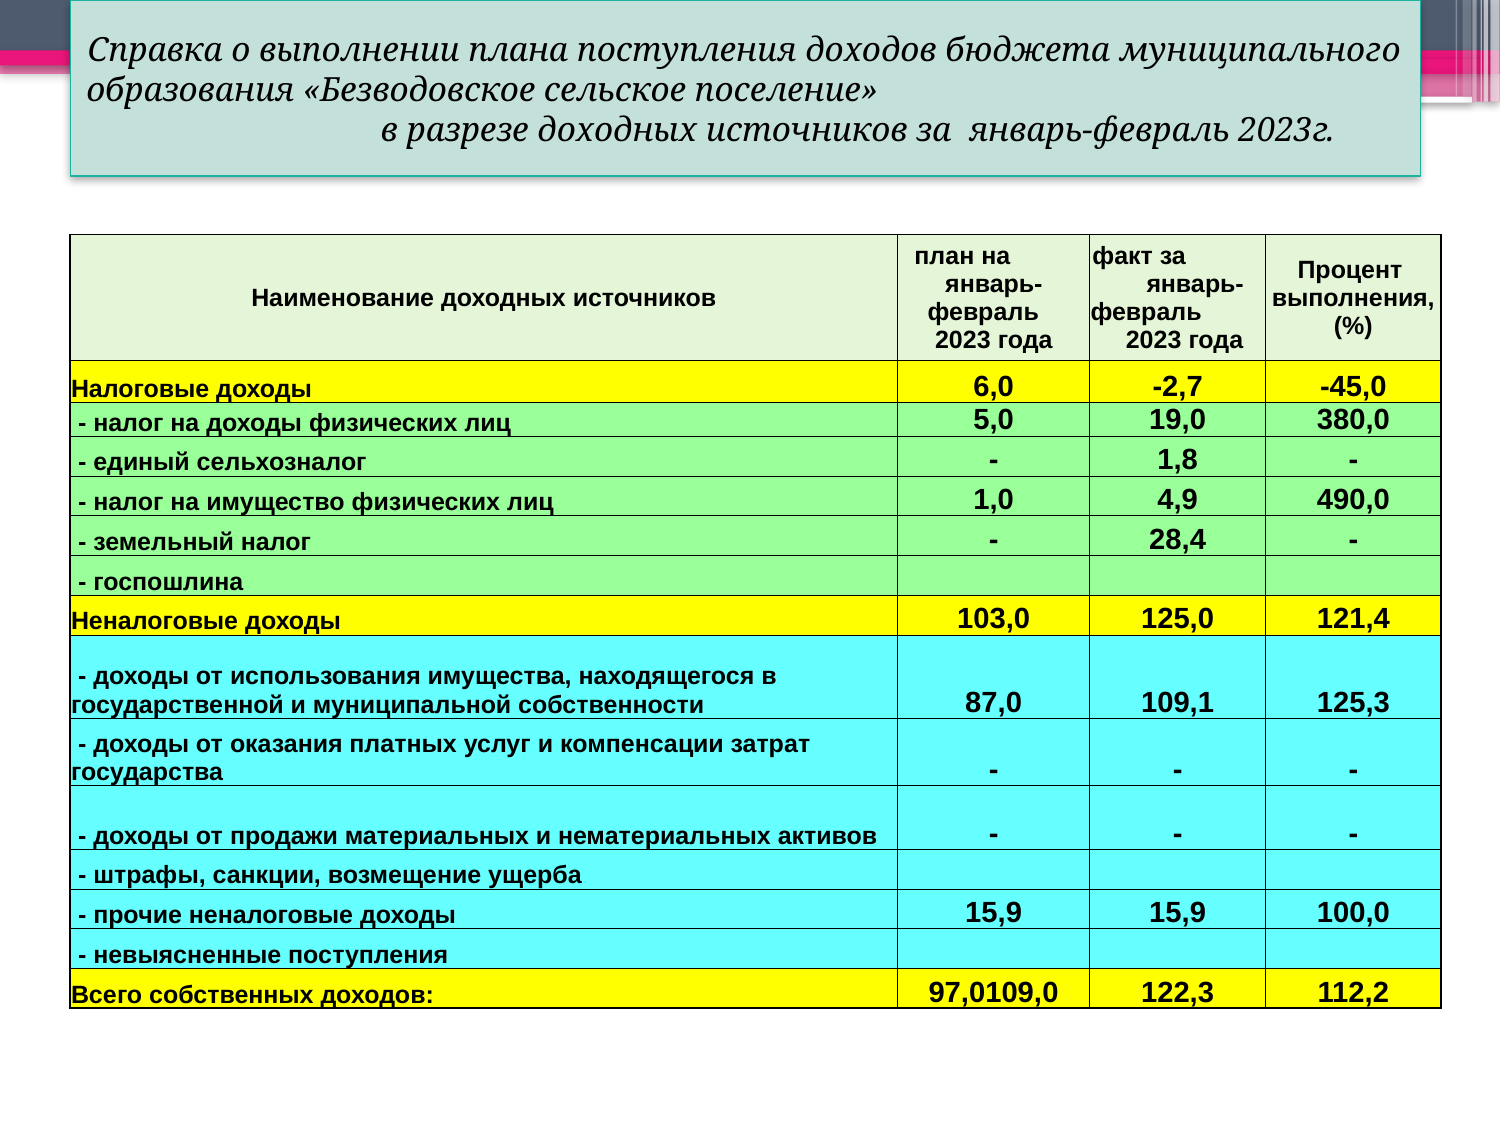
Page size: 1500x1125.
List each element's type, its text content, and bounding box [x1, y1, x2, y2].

table_cell 15,9 [898, 890, 1089, 928]
table_cell 97,0109,0 [898, 969, 1089, 1007]
table_cell - [1266, 719, 1440, 785]
table_cell Налоговые доходы [71, 361, 897, 402]
table_cell [1266, 929, 1440, 968]
table_header Процент выполнения, (%) [1266, 235, 1440, 360]
table_cell - прочие неналоговые доходы [71, 890, 897, 928]
table_cell 125,0 [1090, 596, 1265, 635]
table_cell 28,4 [1090, 516, 1265, 555]
table_cell [1090, 556, 1265, 595]
table_cell - [1090, 719, 1265, 785]
table_cell 380,0 [1266, 403, 1440, 436]
table_cell - единый сельхозналог [71, 437, 897, 476]
table_cell [1090, 850, 1265, 889]
table_cell 5,0 [898, 403, 1089, 436]
table_cell - штрафы, санкции, возмещение ущерба [71, 850, 897, 889]
table_cell 19,0 [1090, 403, 1265, 436]
table_cell - [1266, 516, 1440, 555]
table_cell - невыясненные поступления [71, 929, 897, 968]
table_cell [898, 850, 1089, 889]
table_cell 6,0 [898, 361, 1089, 402]
table_cell - [898, 516, 1089, 555]
table_cell - доходы от использования имущества, находящегося в государственной и муниципальной собственности [71, 636, 897, 718]
table_cell - [1266, 786, 1440, 849]
table_cell - [1090, 786, 1265, 849]
table_cell Всего собственных доходов: [71, 969, 897, 1007]
table_cell - [1266, 437, 1440, 476]
table_cell - налог на доходы физических лиц [71, 403, 897, 436]
table_cell [1266, 850, 1440, 889]
table_cell 109,1 [1090, 636, 1265, 718]
table_cell 4,9 [1090, 477, 1265, 515]
table_cell - налог на имущество физических лиц [71, 477, 897, 515]
table_cell 1,8 [1090, 437, 1265, 476]
table_cell 125,3 [1266, 636, 1440, 718]
table_cell - доходы от продажи материальных и нематериальных активов [71, 786, 897, 849]
title Справка о выполнении плана поступления доходов бюджета муниципального образования «Безводовское сельское поселение» в разрезе доходных источников за январь-февраль 2023г. [70, 0, 1421, 177]
table_header Наименование доходных источников [71, 235, 897, 360]
table_cell [898, 556, 1089, 595]
table_cell 103,0 [898, 596, 1089, 635]
table_cell 100,0 [1266, 890, 1440, 928]
table_cell Неналоговые доходы [71, 596, 897, 635]
table_cell - [898, 719, 1089, 785]
table_cell -45,0 [1266, 361, 1440, 402]
table_cell 490,0 [1266, 477, 1440, 515]
table_cell 121,4 [1266, 596, 1440, 635]
table_cell - [898, 437, 1089, 476]
table_cell [898, 929, 1089, 968]
table_cell - [898, 786, 1089, 849]
table_cell 15,9 [1090, 890, 1265, 928]
table_header факт за январь-февраль 2023 года [1090, 235, 1265, 360]
table_cell 1,0 [898, 477, 1089, 515]
table_cell 87,0 [898, 636, 1089, 718]
table_cell -2,7 [1090, 361, 1265, 402]
table_cell - госпошлина [71, 556, 897, 595]
table_header план на январь-февраль 2023 года [898, 235, 1089, 360]
table_cell - доходы от оказания платных услуг и компенсации затрат государства [71, 719, 897, 785]
table_cell 112,2 [1266, 969, 1440, 1007]
table_cell 122,3 [1090, 969, 1265, 1007]
table_cell - земельный налог [71, 516, 897, 555]
table_cell [1266, 556, 1440, 595]
table_cell [1090, 929, 1265, 968]
